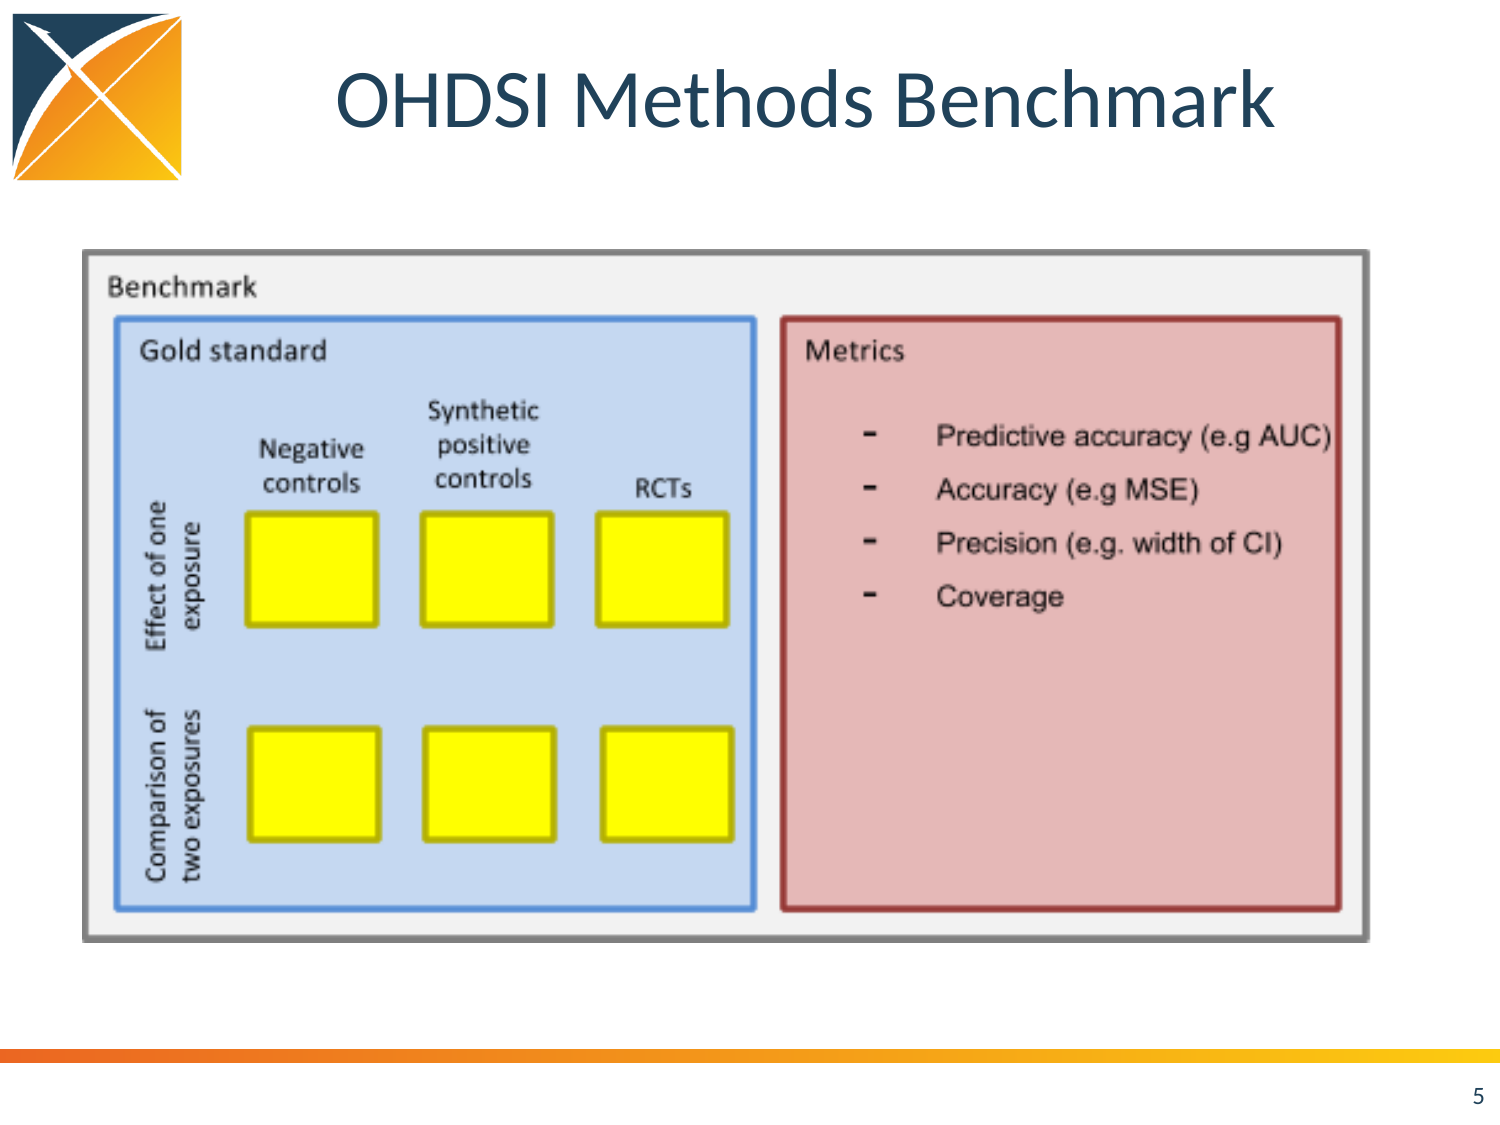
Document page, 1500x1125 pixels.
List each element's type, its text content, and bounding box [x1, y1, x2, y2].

picture [82, 249, 1395, 943]
slide_number 5 [1149, 1065, 1500, 1125]
picture [0, 0, 206, 200]
title OHDSI Methods Benchmark [187, 24, 1425, 163]
